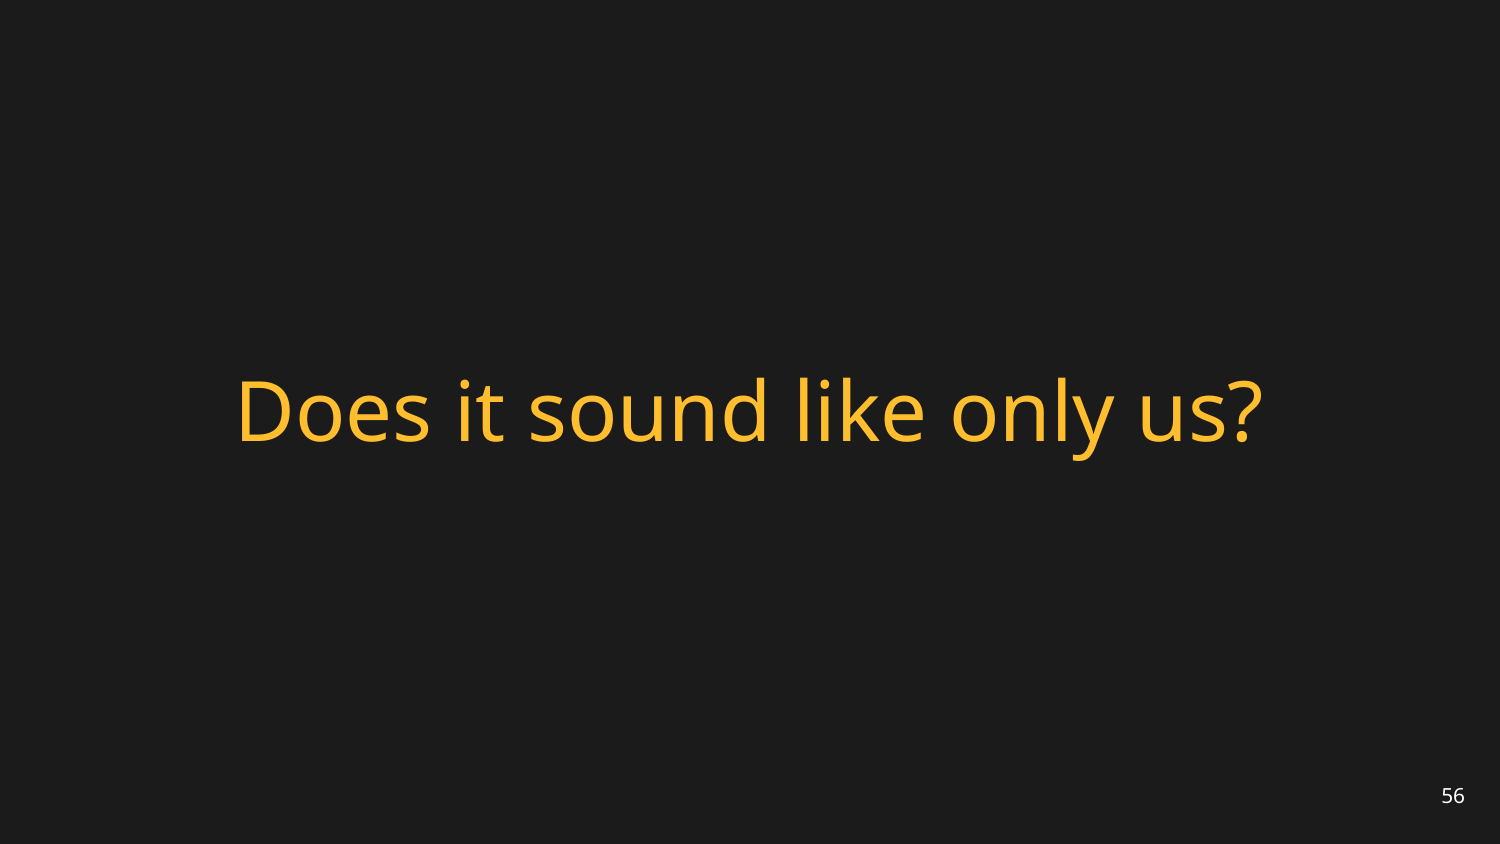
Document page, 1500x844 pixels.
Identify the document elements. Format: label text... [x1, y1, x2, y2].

title Does it sound like only us? [51, 72, 1449, 753]
slide_number 56 [1389, 764, 1480, 830]
